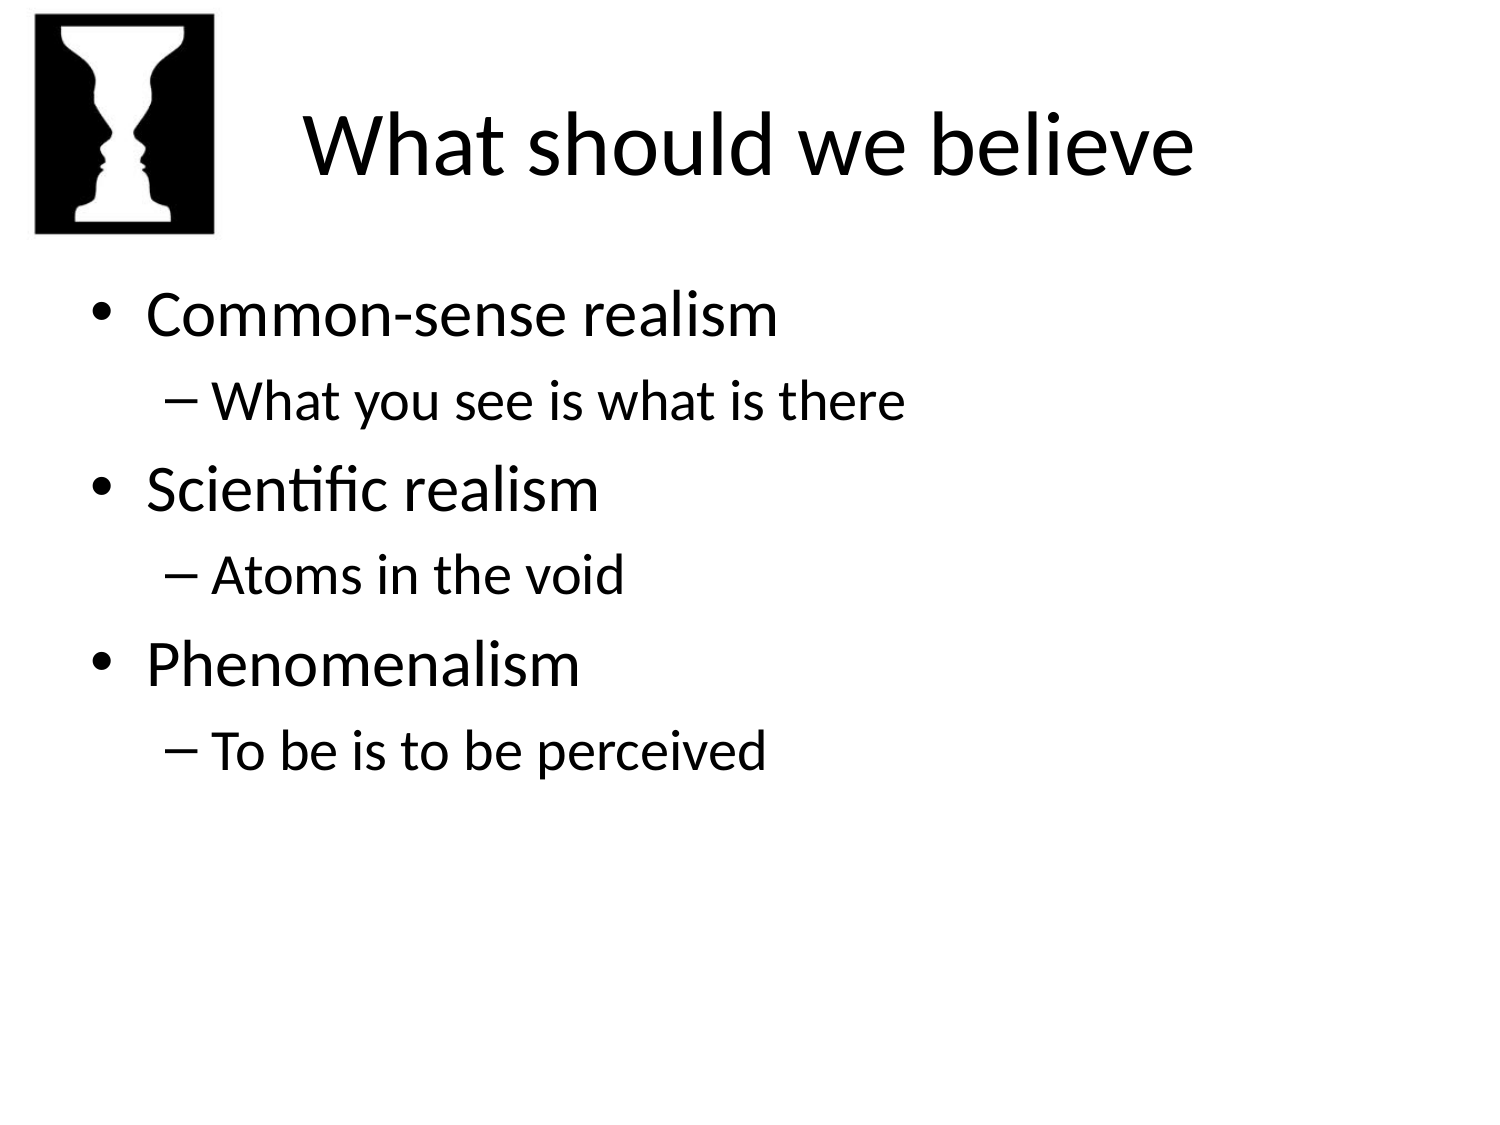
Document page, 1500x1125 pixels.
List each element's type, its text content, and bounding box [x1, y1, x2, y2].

title What should we believe [75, 45, 1425, 233]
list Common-sense realism What you see is what is there Scientific realism Atoms in the void Phenomenalism To be is to be perceived [75, 262, 1425, 1005]
picture [0, 0, 250, 250]
